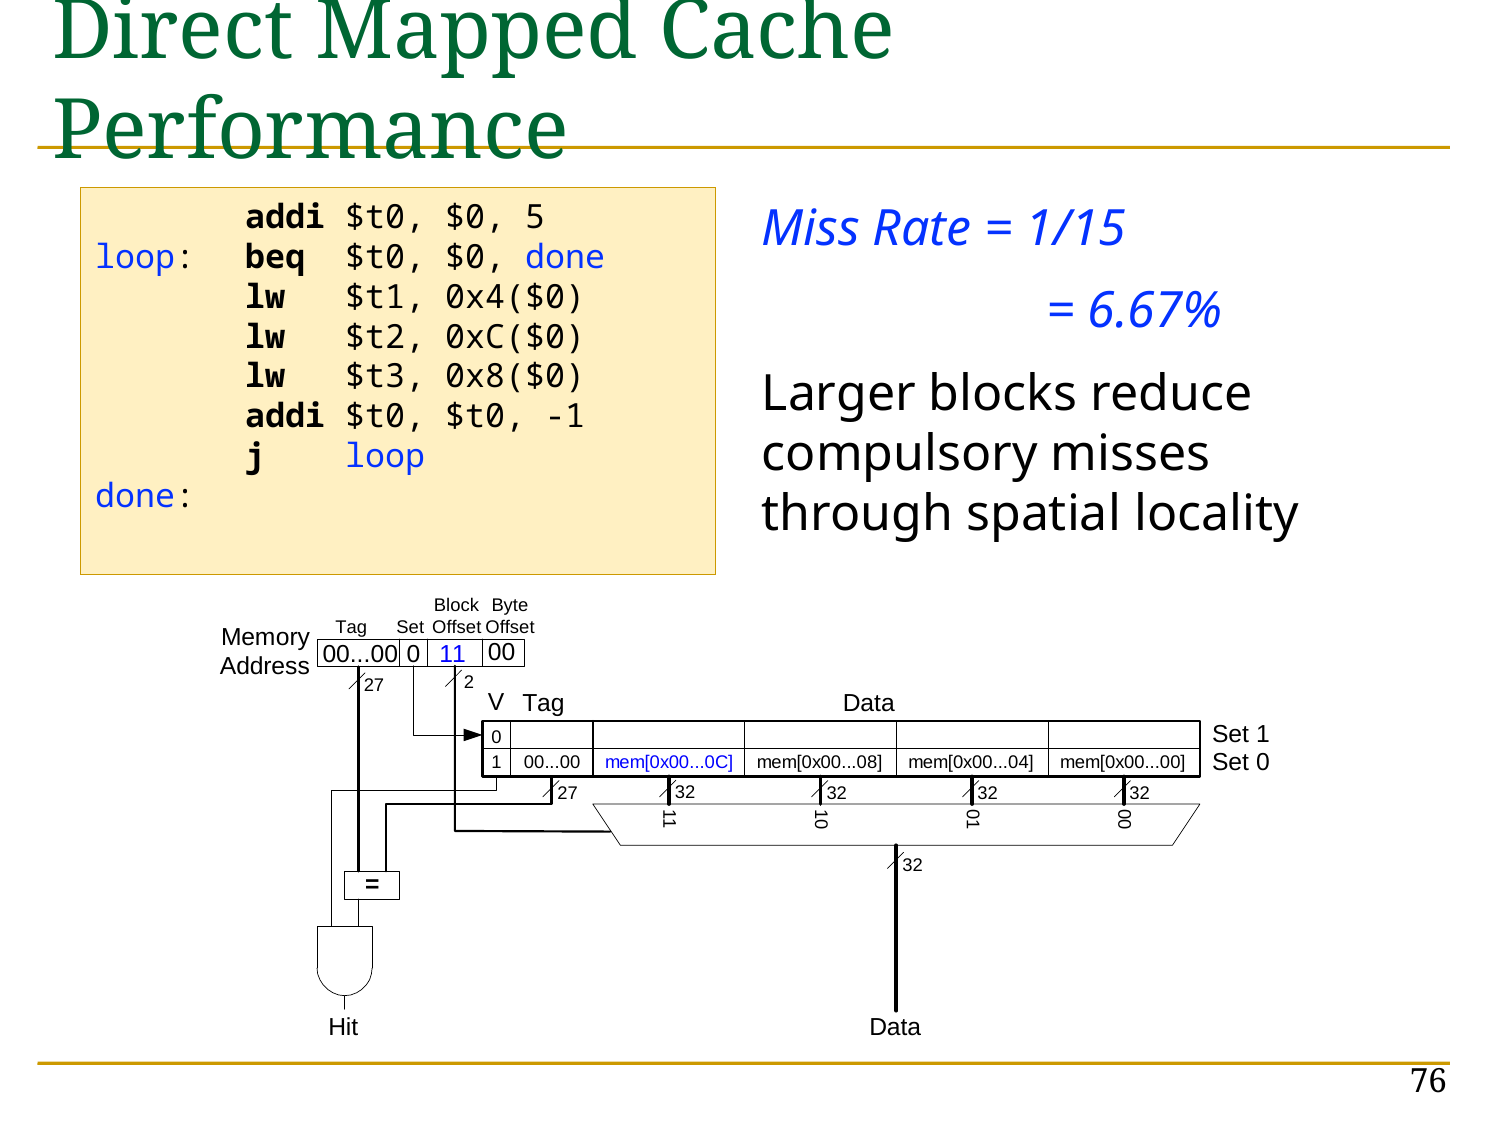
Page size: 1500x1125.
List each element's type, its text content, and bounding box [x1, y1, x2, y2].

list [199, 587, 1302, 1048]
title Direct Mapped Cache Performance [37, 0, 1385, 150]
list addi $t0, $0, 5 loop: beq $t0, $0, done lw $t1, 0x4($0) lw $t2, 0xC($0) lw $t3, 0x8($0) addi $t0, $t0, -1 j loop done: [80, 187, 716, 575]
list Miss Rate = 1/15 = 6.67% Larger blocks reduce compulsory misses through spatial locality [746, 187, 1382, 575]
text_box 76 [1111, 1036, 1462, 1112]
